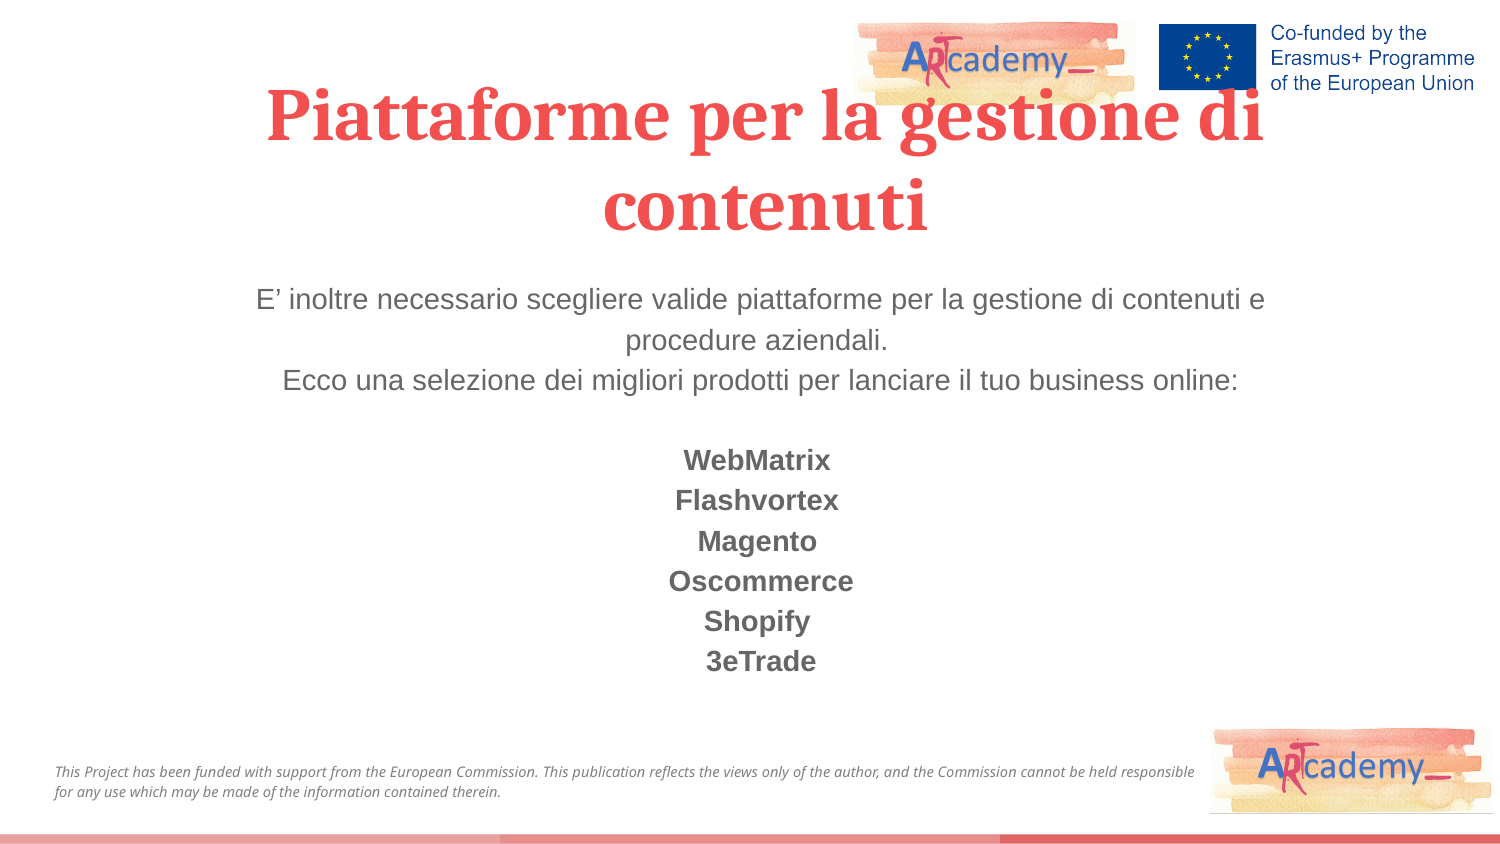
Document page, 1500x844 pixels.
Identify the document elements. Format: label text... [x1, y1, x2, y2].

picture [1158, 24, 1474, 94]
picture [1210, 709, 1493, 844]
text_box This Project has been funded with support from the European Commission. This publication reflects the views only of the author, and the Commission cannot be held responsible for any use which may be made of the information contained therein. [39, 754, 1205, 799]
picture [854, 2, 1137, 138]
title Piattaforme per la gestione di contenuti [180, 53, 1352, 261]
list E’ inoltre necessario scegliere valide piattaforme per la gestione di contenuti e procedure aziendali. Ecco una selezione dei migliori prodotti per lanciare il tuo business online: WebMatrix Flashvortex Magento Oscommerce Shopify 3eTrade [164, 260, 1336, 666]
